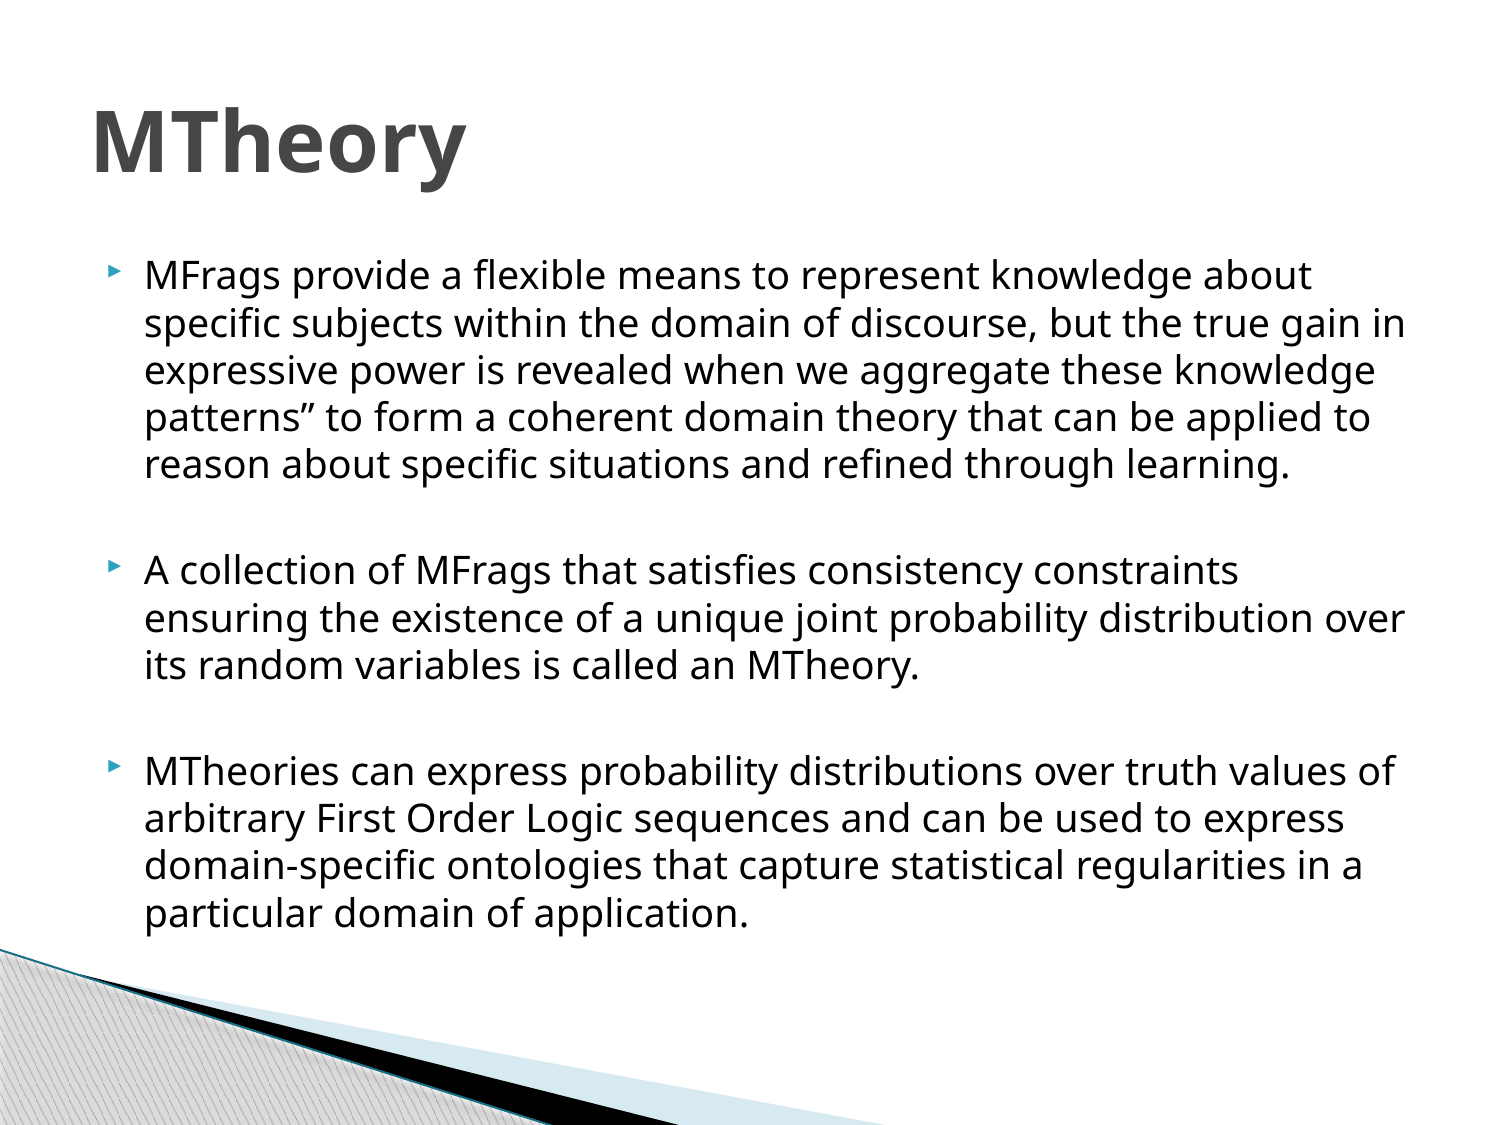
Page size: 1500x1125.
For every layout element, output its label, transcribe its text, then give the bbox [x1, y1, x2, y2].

title MTheory [75, 45, 1425, 233]
list MFrags provide a flexible means to represent knowledge about specific subjects within the domain of discourse, but the true gain in expressive power is revealed when we aggregate these knowledge patterns” to form a coherent domain theory that can be applied to reason about specific situations and refined through learning. A collection of MFrags that satisfies consistency constraints ensuring the existence of a unique joint probability distribution over its random variables is called an MTheory. MTheories can express probability distributions over truth values of arbitrary First Order Logic sequences and can be used to express domain-specific ontologies that capture statistical regularities in a particular domain of application. [75, 243, 1425, 986]
